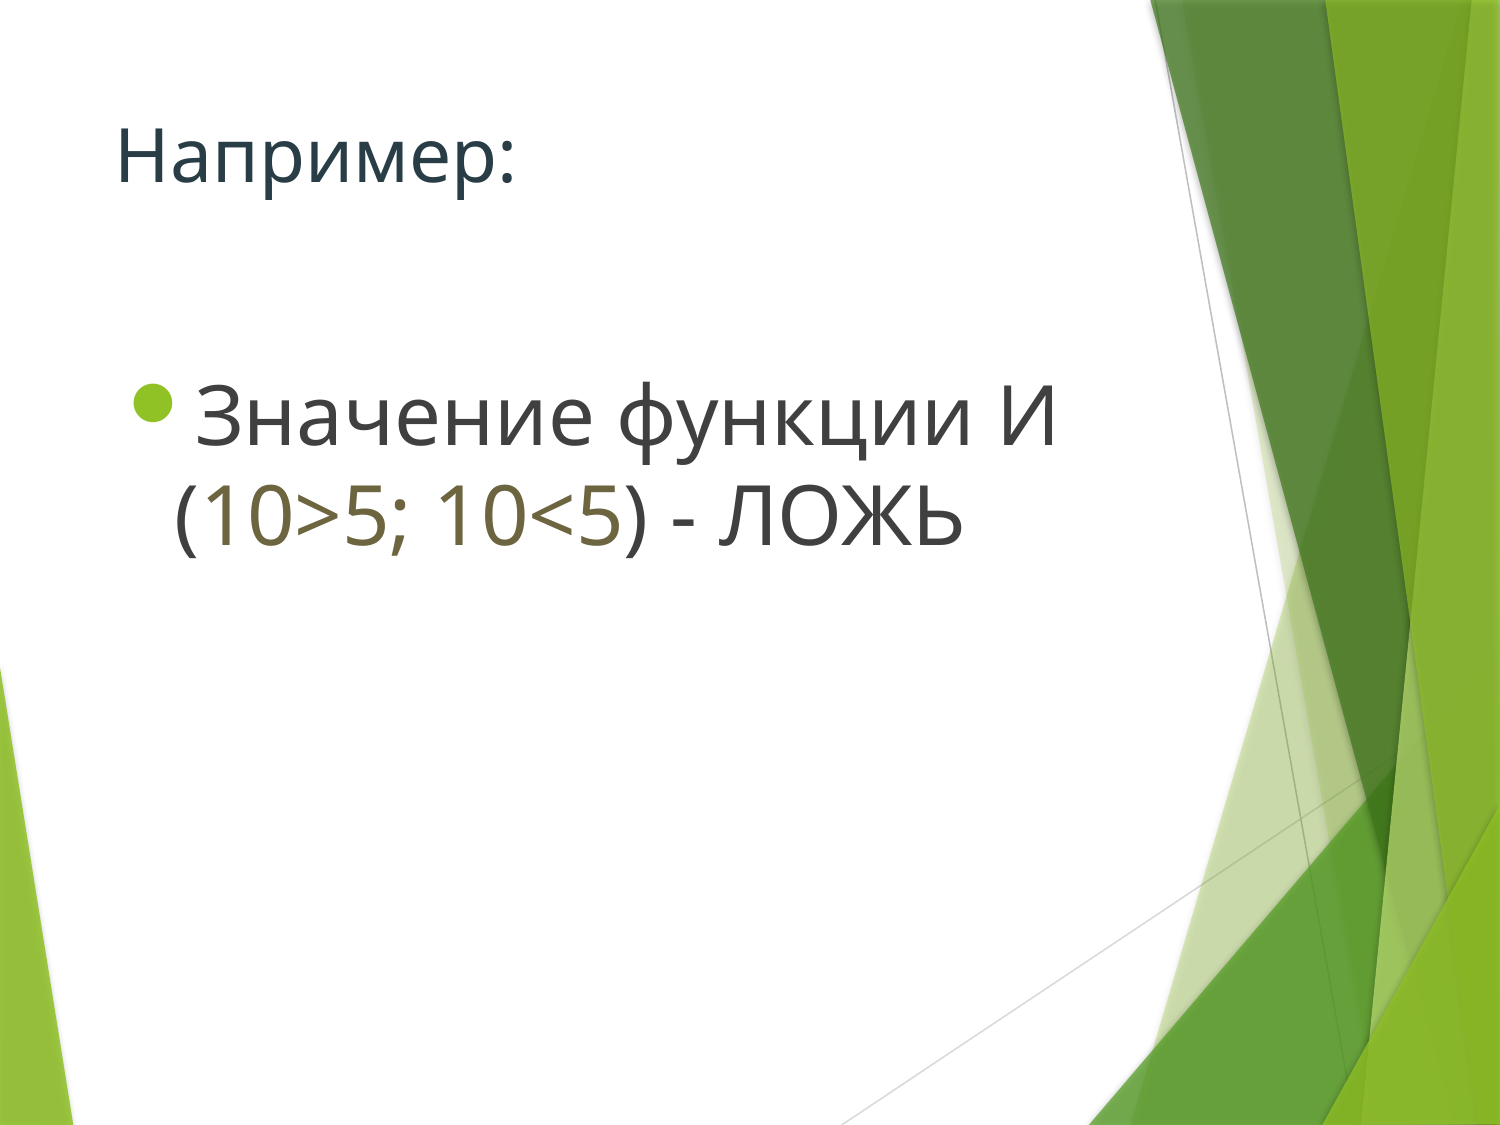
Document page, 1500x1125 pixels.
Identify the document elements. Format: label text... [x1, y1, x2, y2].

title Например: [99, 99, 1142, 317]
list Значение функции И (10>5; 10<5) - ЛОЖЬ [99, 354, 1142, 992]
